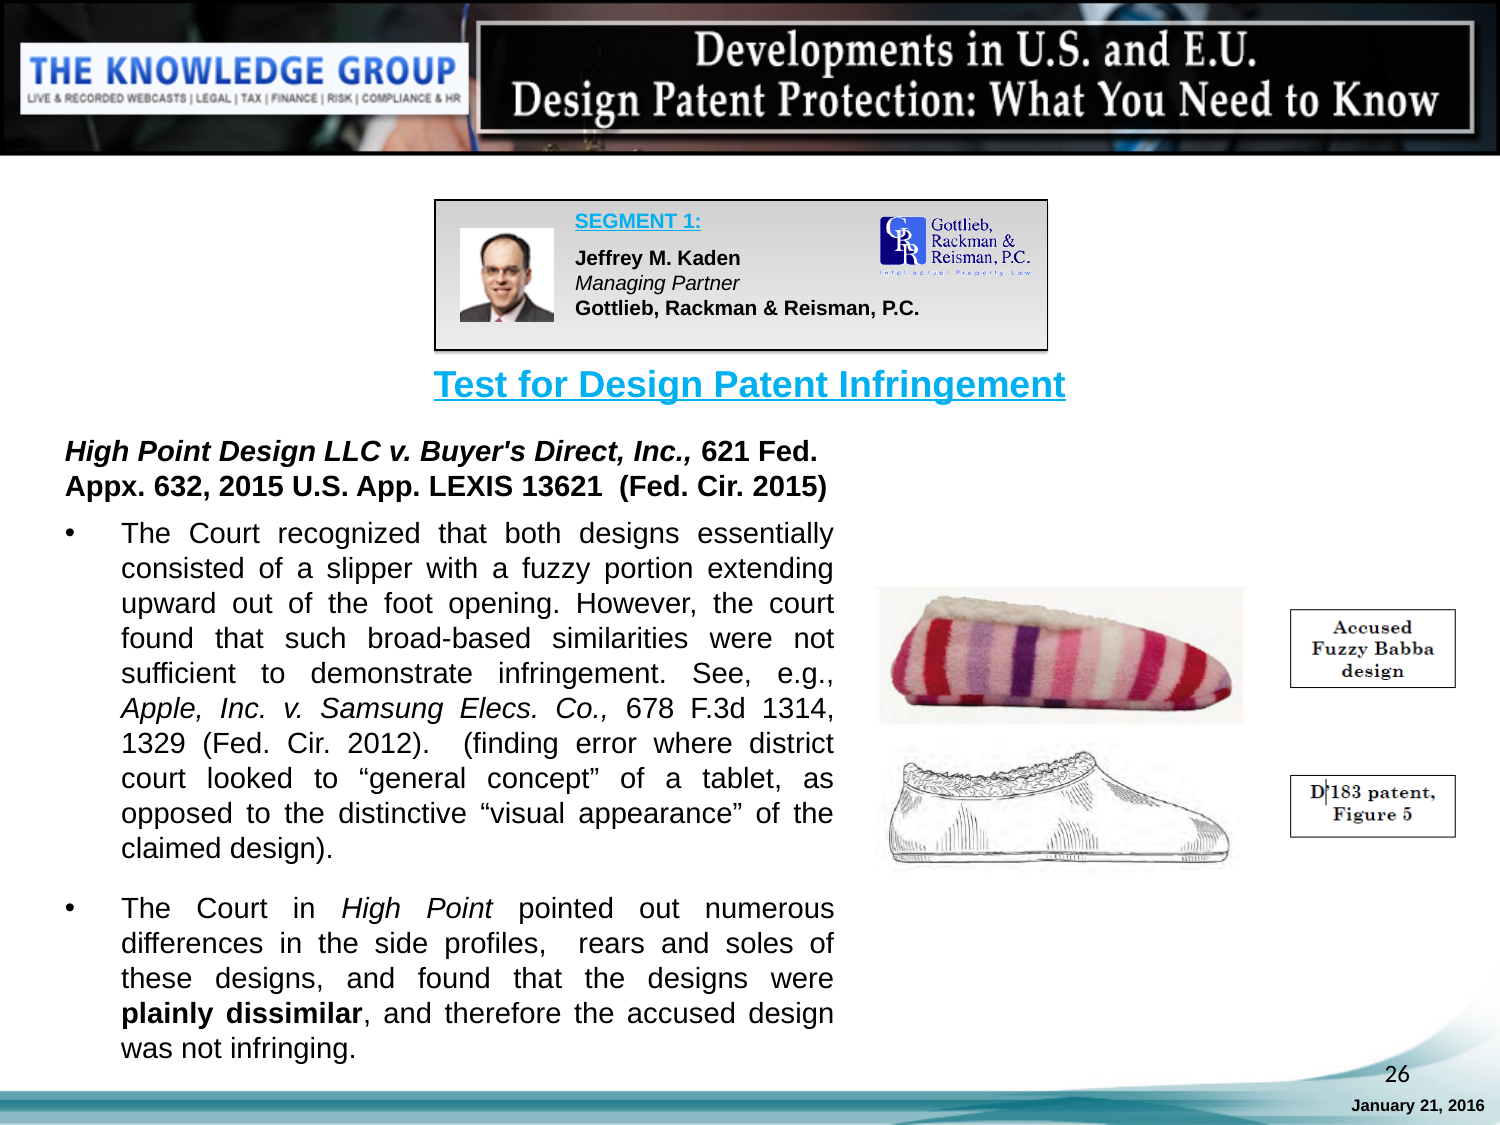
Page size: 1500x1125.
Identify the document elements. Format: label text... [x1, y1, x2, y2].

text_box High Point Design LLC v. Buyer's Direct, Inc., 621 Fed. Appx. 632, 2015 U.S. App. LEXIS 13621 (Fed. Cir. 2015) The Court recognized that both designs essentially consisted of a slipper with a fuzzy portion extending upward out of the foot opening. However, the court found that such broad-based similarities were not sufficient to demonstrate infringement. See, e.g., Apple, Inc. v. Samsung Elecs. Co., 678 F.3d 1314, 1329 (Fed. Cir. 2012). (finding error where district court looked to “general concept” of a tablet, as opposed to the distinctive “visual appearance” of the claimed design). The Court in High Point pointed out numerous differences in the side profiles, rears and soles of these designs, and found that the designs were plainly dissimilar, and therefore the accused design was not infringing. [50, 424, 850, 1072]
text_box January 21, 2016 [1100, 1087, 1500, 1123]
text_box Test for Design Patent Infringement [0, 352, 1500, 412]
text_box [434, 199, 1048, 351]
slide_number 26 [1074, 1042, 1425, 1103]
picture [0, 412, 1500, 1125]
picture [0, 0, 1500, 352]
